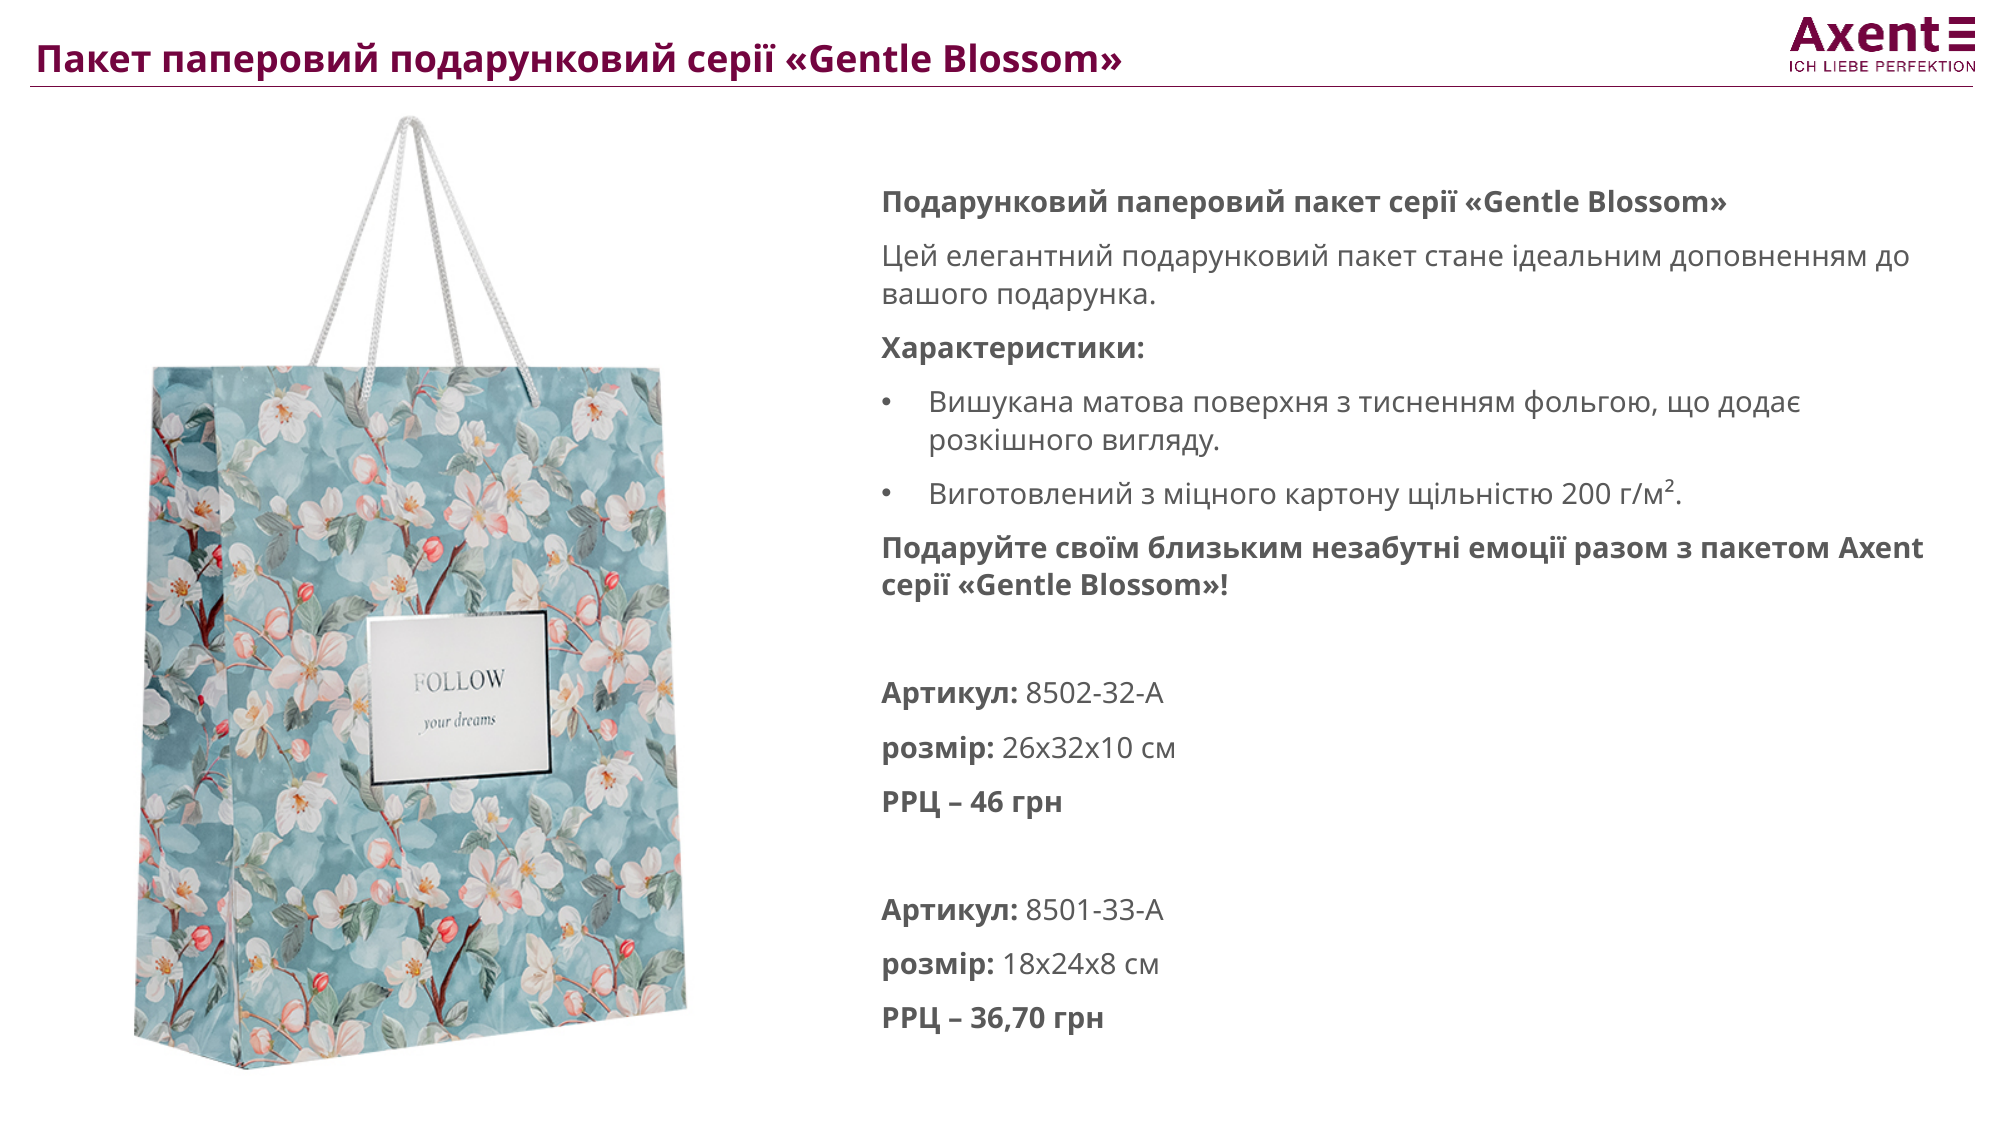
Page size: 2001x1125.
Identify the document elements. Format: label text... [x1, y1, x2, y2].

picture [124, 94, 705, 1078]
text_box Подарунковий паперовий пакет серії «Gentle Blossom» Цей елегантний подарунковий пакет стане ідеальним доповненням до вашого подарунка. Характеристики: Вишукана матова поверхня з тисненням фольгою, що додає розкішного вигляду. Виготовлений з міцного картону щільністю 200 г/м². Подаруйте своїм близьким незабутні емоції разом з пакетом Axent серії «Gentle Blossom»! Артикул: 8502-32-A розмір: 26х32х10 см РРЦ – 46 грн Артикул: 8501-33-A розмір: 18х24х8 см РРЦ – 36,70 грн [866, 173, 1980, 1042]
picture [1790, 17, 1975, 73]
text_box Пакет паперовий подарунковий серії «Gentle Blossom» [20, 5, 1484, 88]
